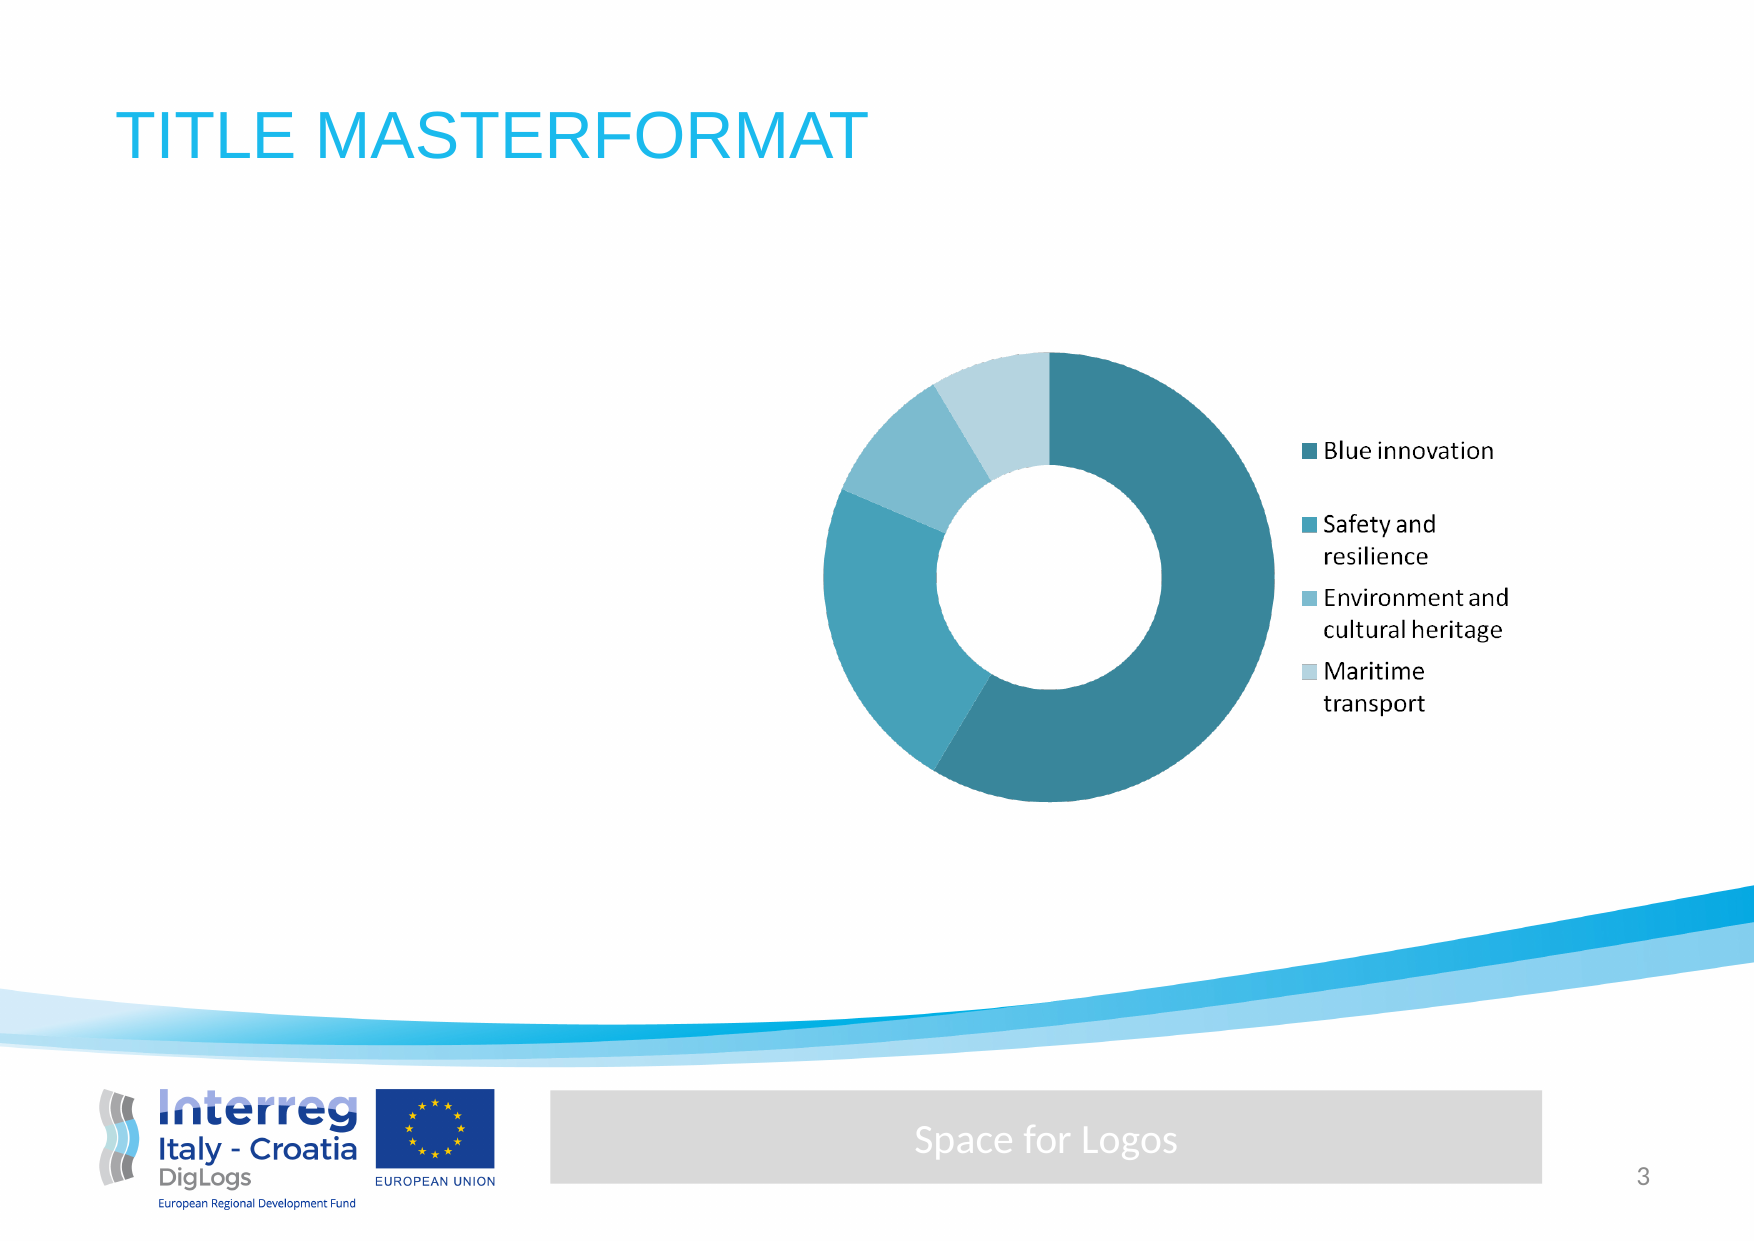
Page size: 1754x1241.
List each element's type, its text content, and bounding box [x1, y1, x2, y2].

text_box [801, 315, 1530, 839]
text_box TITLE MASTERFORMAT [97, 83, 1656, 181]
slide_number 3 [1607, 1141, 1666, 1208]
text_box Space for Logos [549, 1089, 1543, 1185]
picture [0, 0, 1754, 1241]
